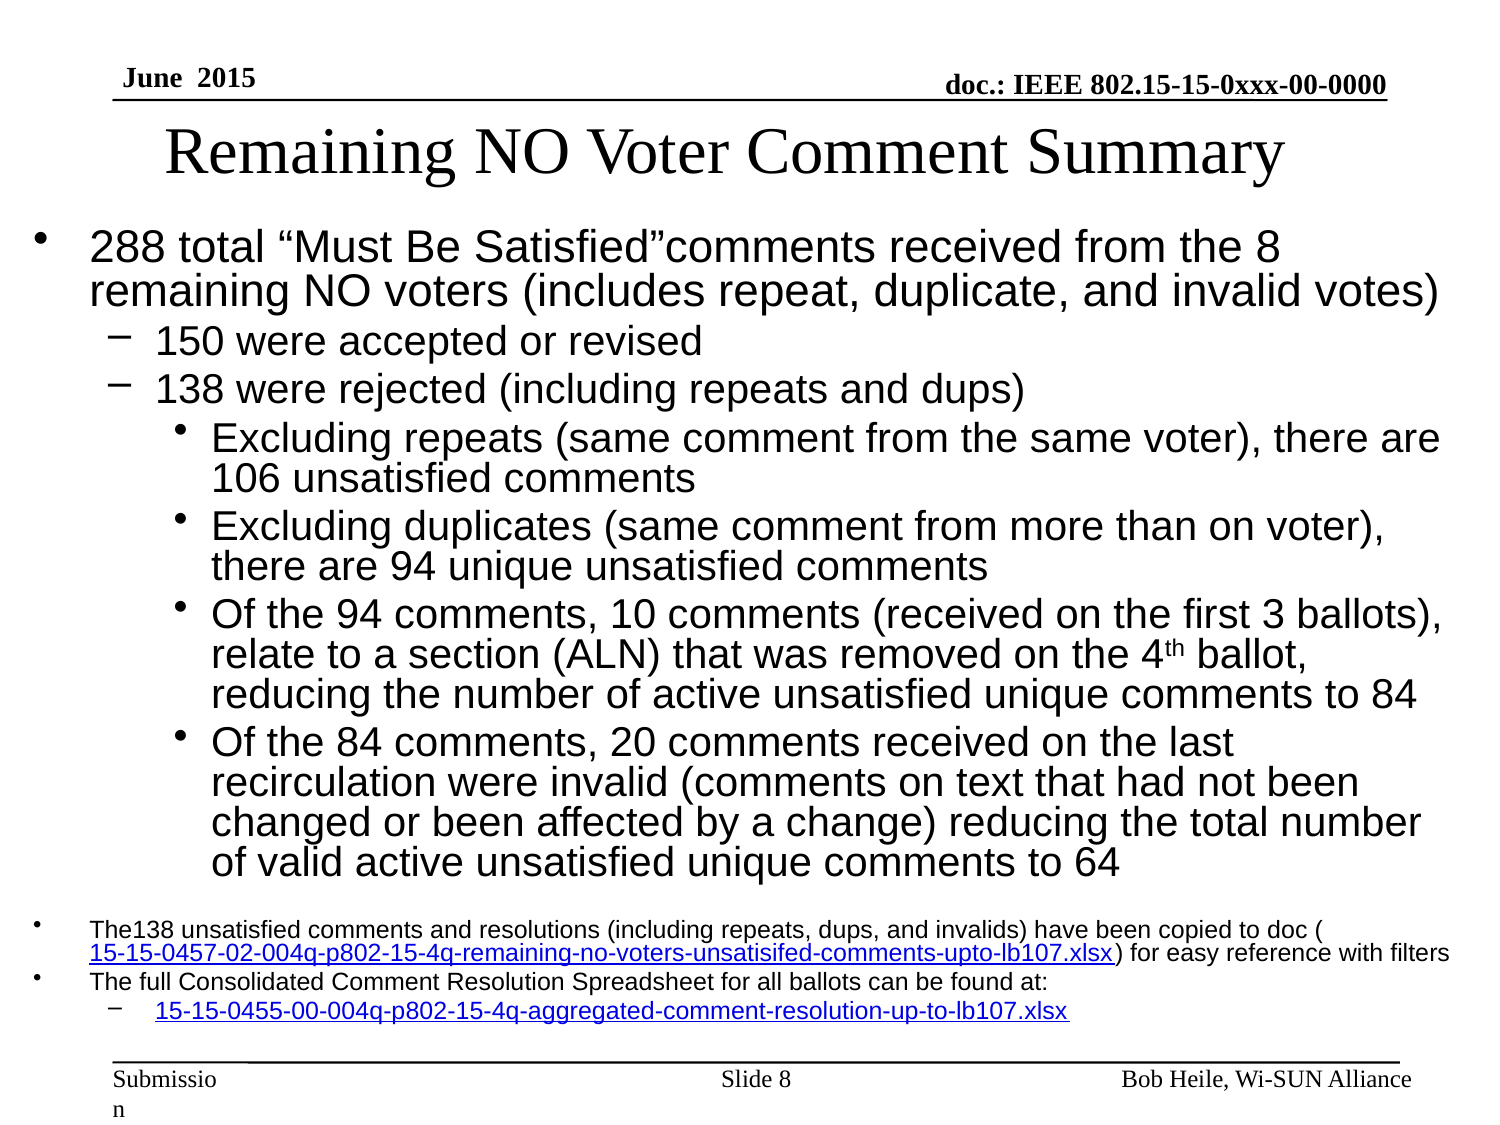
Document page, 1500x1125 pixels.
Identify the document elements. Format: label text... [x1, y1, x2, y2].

slide_number Slide 8 [712, 1061, 800, 1093]
list 288 total “Must Be Satisfied”comments received from the 8 remaining NO voters (includes repeat, duplicate, and invalid votes) 150 were accepted or revised 138 were rejected (including repeats and dups) Excluding repeats (same comment from the same voter), there are 106 unsatisfied comments Excluding duplicates (same comment from more than on voter), there are 94 unique unsatisfied comments Of the 94 comments, 10 comments (received on the first 3 ballots), relate to a section (ALN) that was removed on the 4th ballot, reducing the number of active unsatisfied unique comments to 84 Of the 84 comments, 20 comments received on the last recirculation were invalid (comments on text that had not been changed or been affected by a change) reducing the total number of valid active unsatisfied unique comments to 64 The138 unsatisfied comments and resolutions (including repeats, dups, and invalids) have been copied to doc (15-15-0457-02-004q-p802-15-4q-remaining-no-voters-unsatisifed-comments-upto-lb107.xlsx) for easy reference with filters The full Consolidated Comment Resolution Spreadsheet for all ballots can be found at: 15-15-0455-00-004q-p802-15-4q-aggregated-comment-resolution-up-to-lb107.xlsx [17, 219, 1476, 1038]
footer Bob Heile, Wi-SUN Alliance [899, 1061, 1413, 1093]
title Remaining NO Voter Comment Summary [0, 58, 1452, 236]
